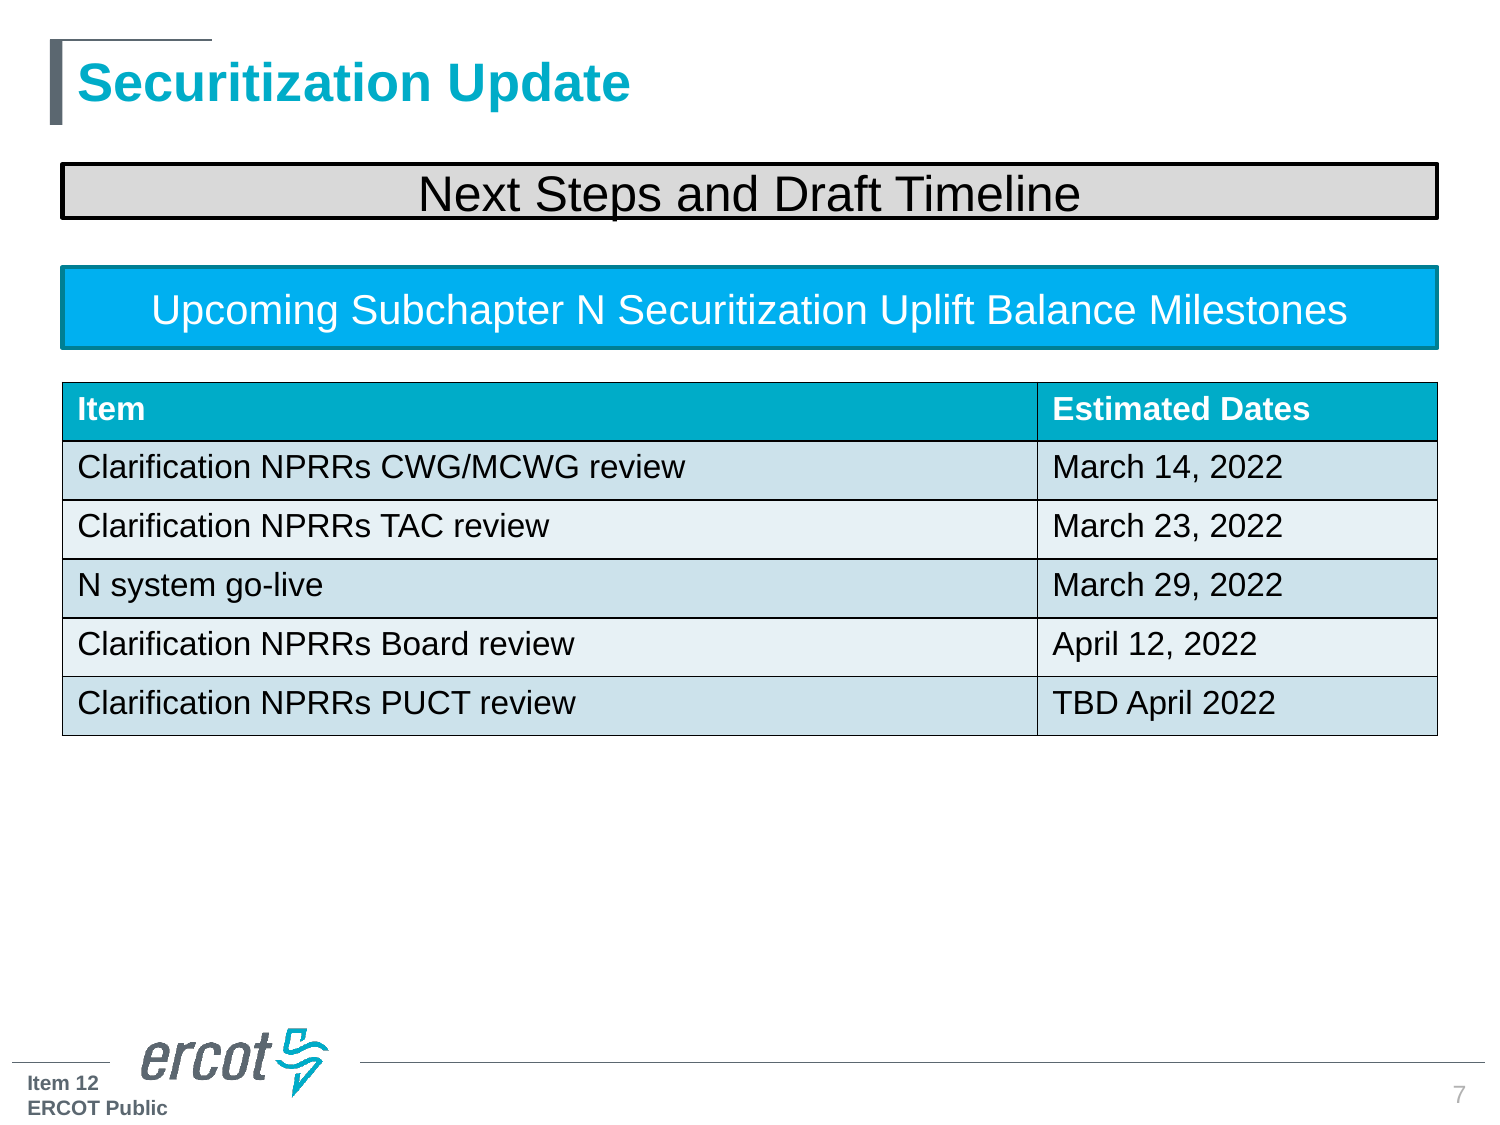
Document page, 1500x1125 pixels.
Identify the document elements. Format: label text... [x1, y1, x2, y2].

table_cell March 23, 2022 [1038, 501, 1437, 558]
table_cell N system go-live [63, 560, 1037, 617]
text_box Upcoming Subchapter N Securitization Uplift Balance Milestones [60, 265, 1439, 350]
table_cell Clarification NPRRs TAC review [63, 501, 1037, 558]
table_header Estimated Dates [1038, 383, 1437, 440]
table_cell March 14, 2022 [1038, 442, 1437, 499]
table_cell TBD April 2022 [1038, 677, 1437, 735]
picture [137, 1024, 332, 1100]
table_header Item [63, 383, 1037, 440]
table_cell Clarification NPRRs Board review [63, 619, 1037, 676]
title Securitization Update [62, 39, 1438, 134]
slide_number 7 [1437, 1076, 1475, 1112]
table_cell April 12, 2022 [1038, 619, 1437, 676]
text_box Next Steps and Draft Timeline [60, 162, 1439, 220]
table_cell March 29, 2022 [1038, 560, 1437, 617]
table_cell Clarification NPRRs CWG/MCWG review [63, 442, 1037, 499]
table_cell Clarification NPRRs PUCT review [63, 677, 1037, 735]
